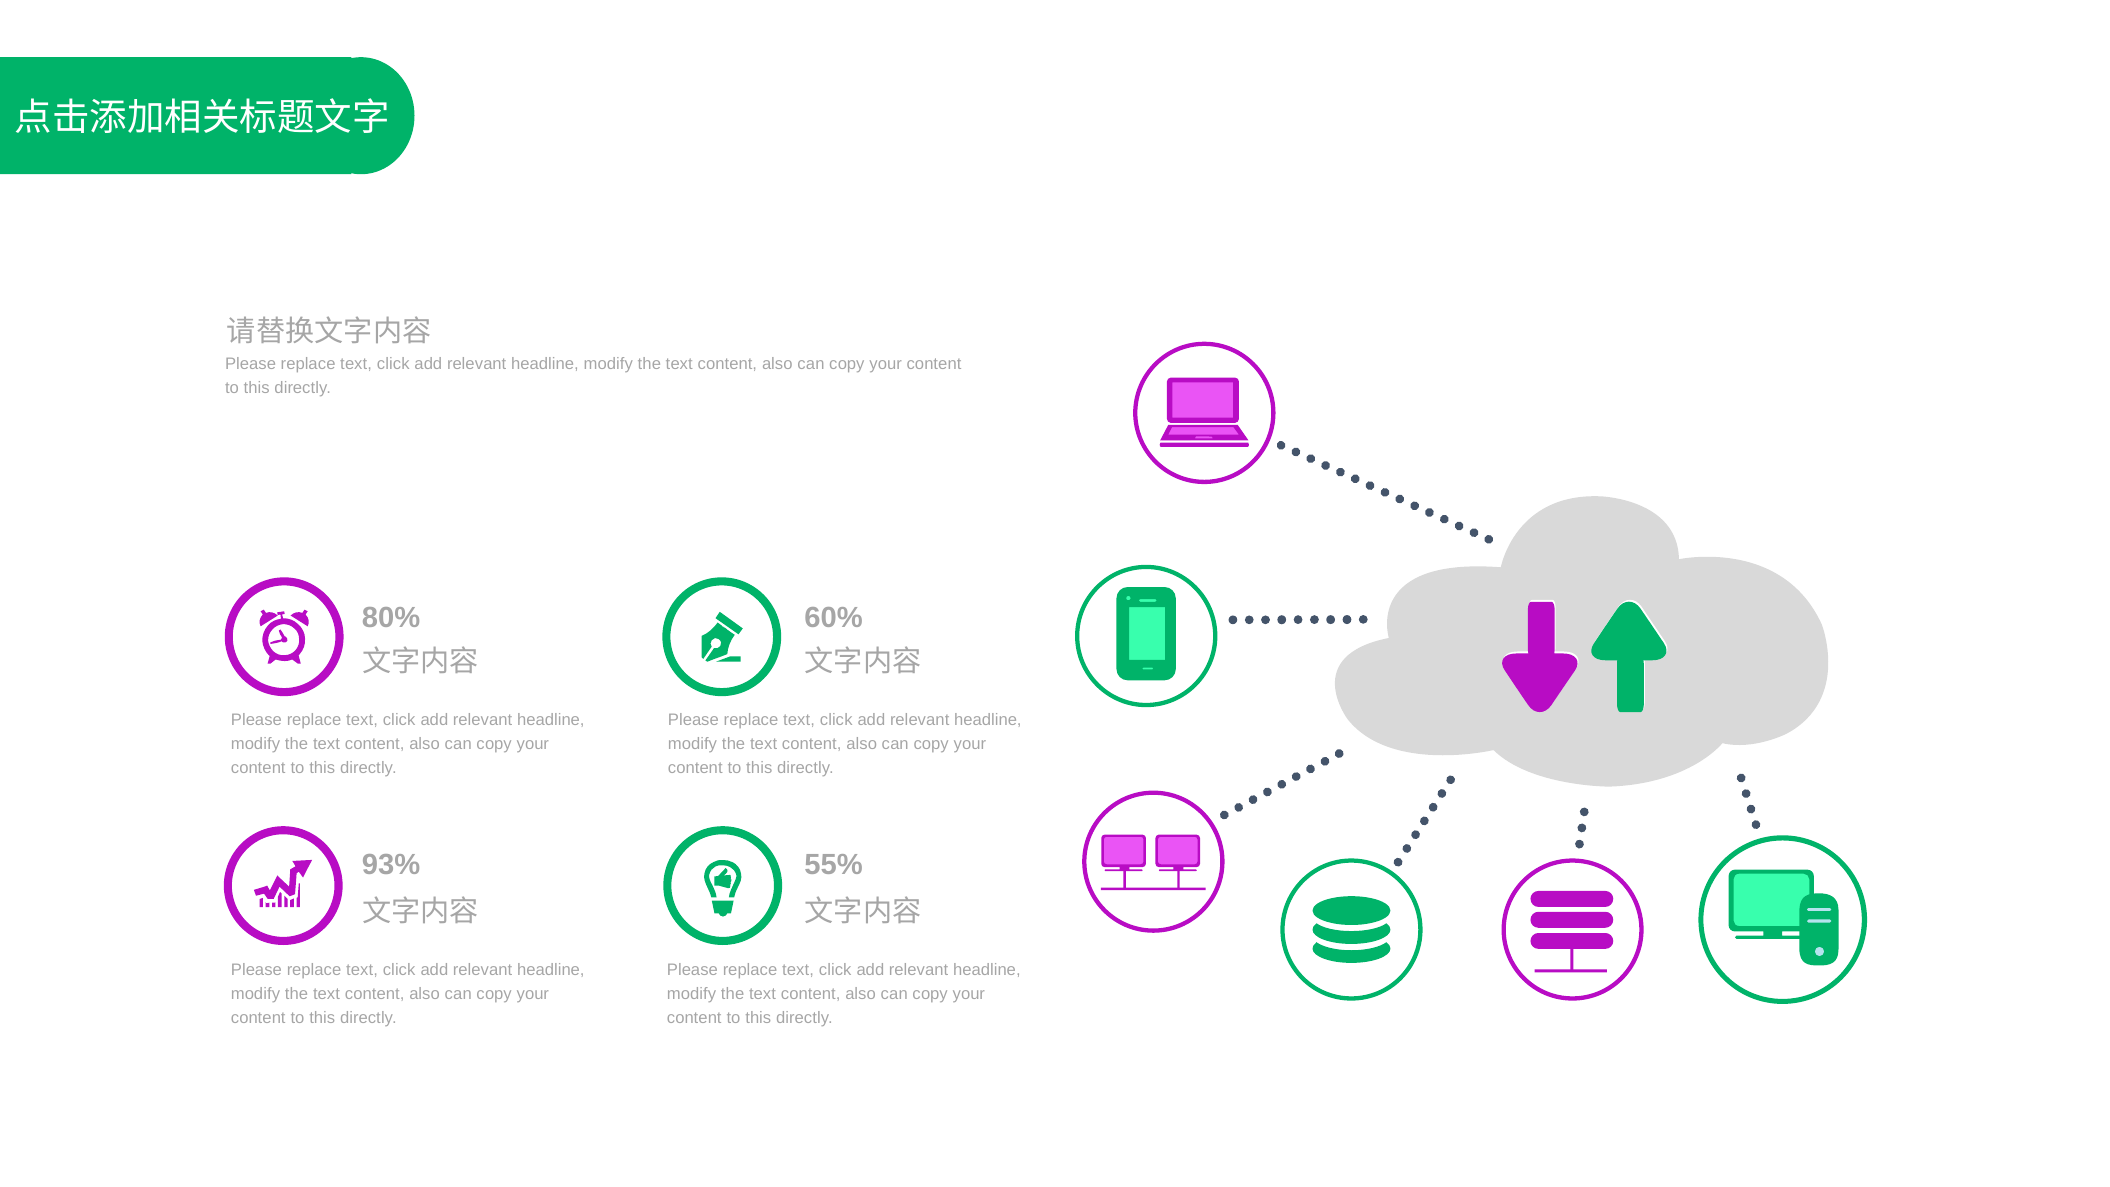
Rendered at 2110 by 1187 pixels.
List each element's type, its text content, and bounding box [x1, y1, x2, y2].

text_box [661, 576, 783, 697]
text_box 80% [347, 583, 436, 641]
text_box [1075, 341, 1868, 1004]
text_box [701, 611, 743, 662]
text_box [222, 825, 344, 947]
text_box 请替换文字内容 [212, 298, 447, 341]
text_box [277, 892, 282, 908]
text_box 93% [347, 831, 436, 888]
text_box Please replace text, click add relevant headline, modify the text content, also can copy your content to this directly. [216, 947, 610, 1035]
text_box [662, 825, 784, 947]
text_box [259, 609, 306, 664]
text_box 55% [789, 831, 878, 888]
text_box Please replace text, click add relevant headline, modify the text content, also can copy your content to this directly. [652, 947, 1046, 1035]
text_box Please replace text, click add relevant headline, modify the text content, also can copy your content to this directly. [210, 341, 989, 405]
text_box Please replace text, click add relevant headline, modify the text content, also can copy your content to this directly. [653, 697, 1047, 785]
text_box 点击添加相关标题文字 [0, 85, 415, 146]
text_box 60% [789, 583, 878, 641]
text_box 文字内容 [789, 878, 937, 935]
text_box 文字内容 [347, 878, 494, 935]
text_box [290, 609, 309, 627]
text_box Please replace text, click add relevant headline, modify the text content, also can copy your content to this directly. [216, 697, 610, 785]
text_box [296, 883, 300, 908]
text_box 文字内容 [347, 627, 494, 685]
text_box [290, 898, 294, 908]
text_box [253, 859, 313, 899]
text_box [704, 860, 742, 898]
text_box [259, 897, 263, 908]
text_box [284, 895, 288, 908]
text_box [223, 576, 345, 697]
text_box [711, 900, 734, 917]
text_box 文字内容 [789, 627, 937, 685]
